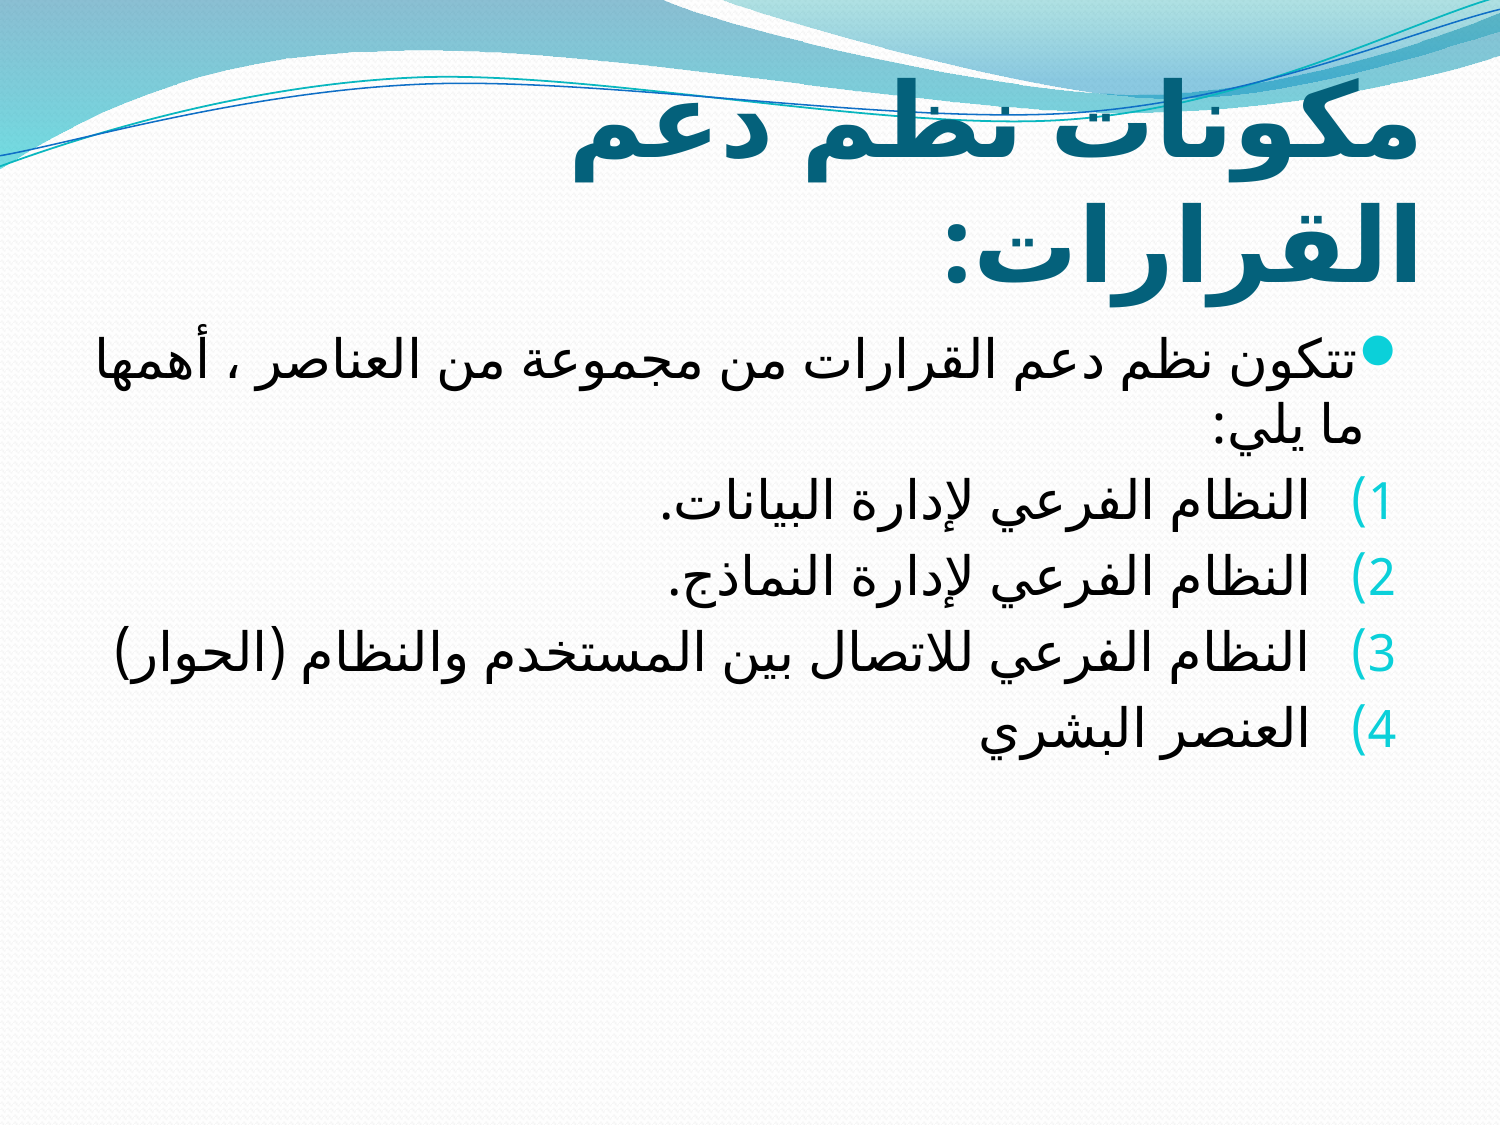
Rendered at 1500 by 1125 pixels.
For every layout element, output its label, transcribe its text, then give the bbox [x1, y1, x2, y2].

list تتكون نظم دعم القرارات من مجموعة من العناصر ، أهمها ما يلي: النظام الفرعي لإدارة البيانات. النظام الفرعي لإدارة النماذج. النظام الفرعي للاتصال بين المستخدم والنظام (الحوار) العنصر البشري [75, 317, 1425, 1038]
title مكونات نظم دعم القرارات: [75, 115, 1425, 303]
